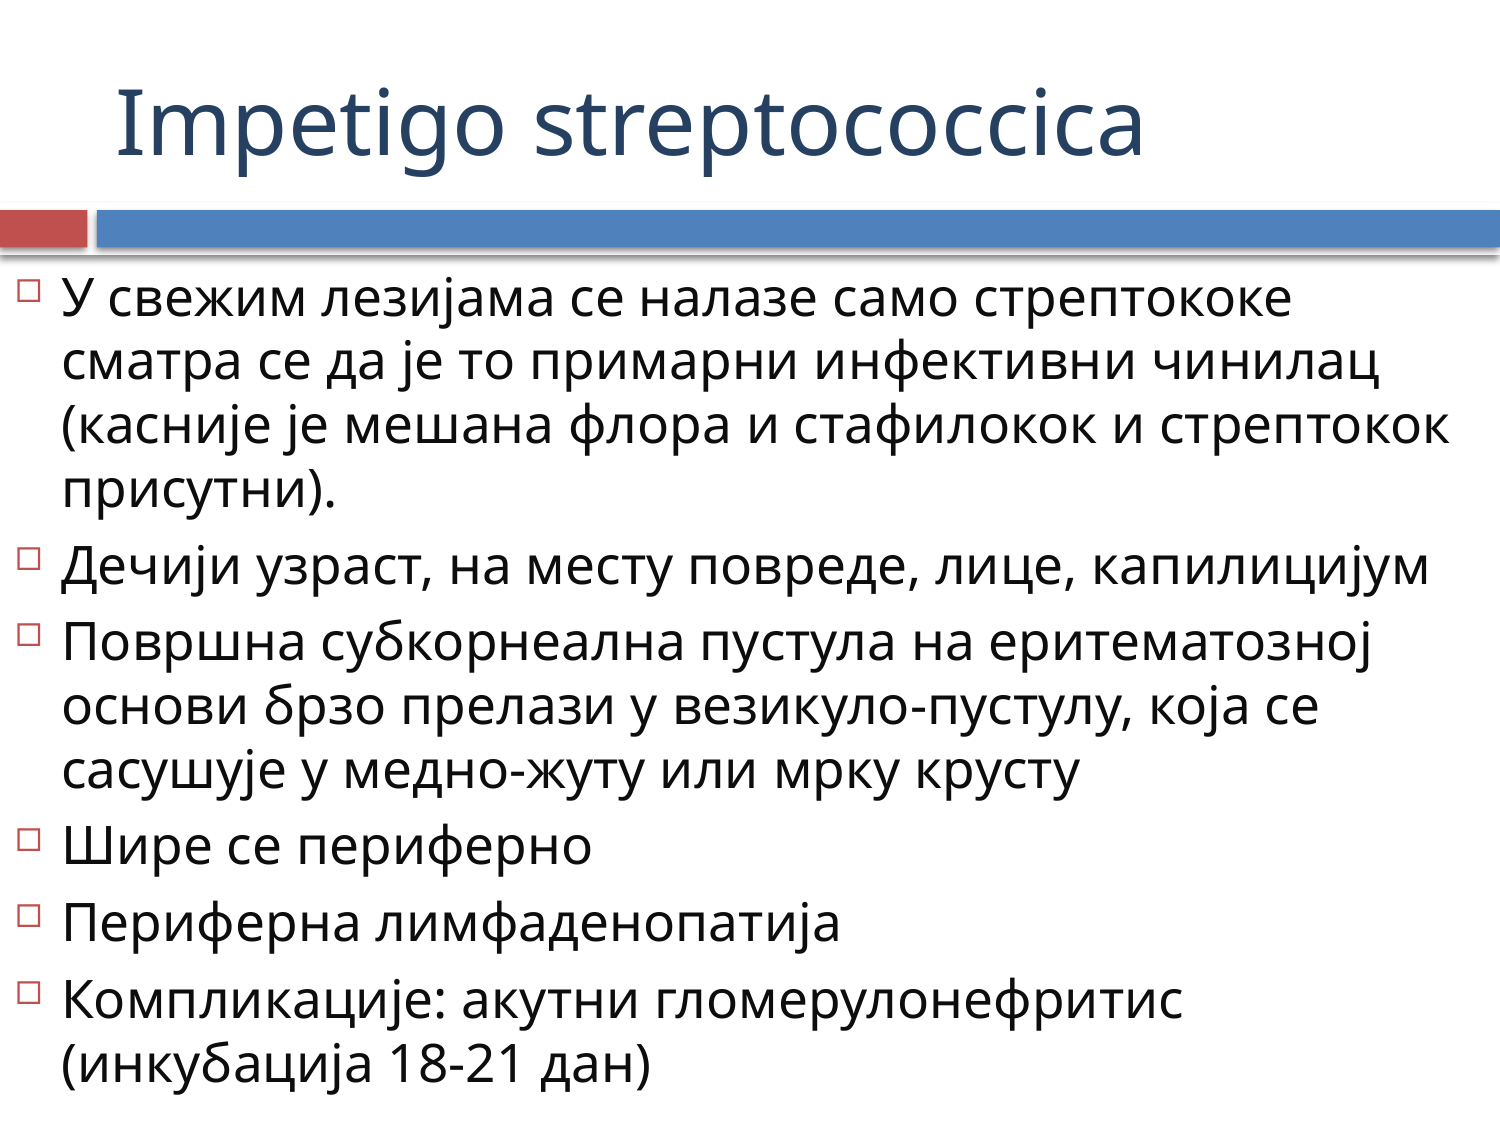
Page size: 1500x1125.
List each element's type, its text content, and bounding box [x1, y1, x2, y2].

title Impetigo streptococcica [100, 37, 1438, 200]
list У свежим лезијама се налазе само стрептококе сматра се да је то примарни инфективни чинилац (касније је мешана флора и стафилокок и стрептокок присутни). Дечији узраст, на месту повреде, лице, капилицијум Површна субкорнеална пустула на еритематозној основи брзо прелази у везикуло-пустулу, која се сасушује у медно-жуту или мрку крусту Шире се периферно Периферна лимфаденопатија Компликације: акутни гломерулонефритис (инкубација 18-21 дан) [0, 255, 1495, 1106]
